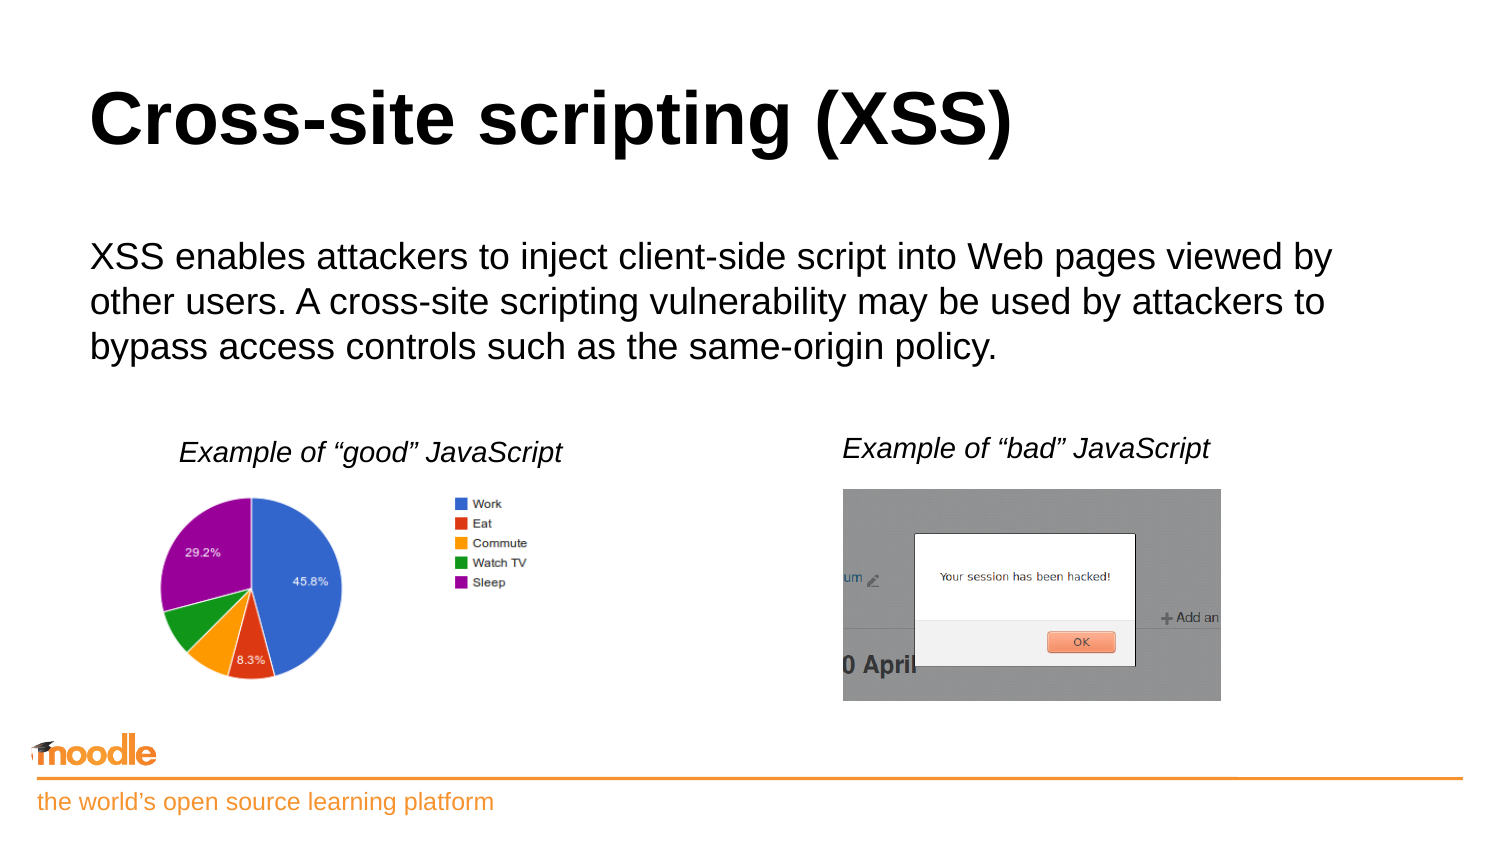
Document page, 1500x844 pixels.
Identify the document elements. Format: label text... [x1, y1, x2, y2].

text_box Example of “bad” JavaScript [791, 413, 1262, 485]
text_box Cross-site scripting (XSS) [75, 33, 1425, 175]
picture [119, 477, 573, 696]
text_box the world’s open source learning platform [22, 765, 550, 831]
text_box XSS enables attackers to inject client-side script into Web pages viewed by other users. A cross-site scripting vulnerability may be used by attackers to bypass access controls such as the same-origin policy. [75, 216, 1425, 365]
text_box Example of “good” JavaScript [119, 418, 623, 489]
picture [842, 489, 1222, 701]
picture [30, 733, 157, 771]
